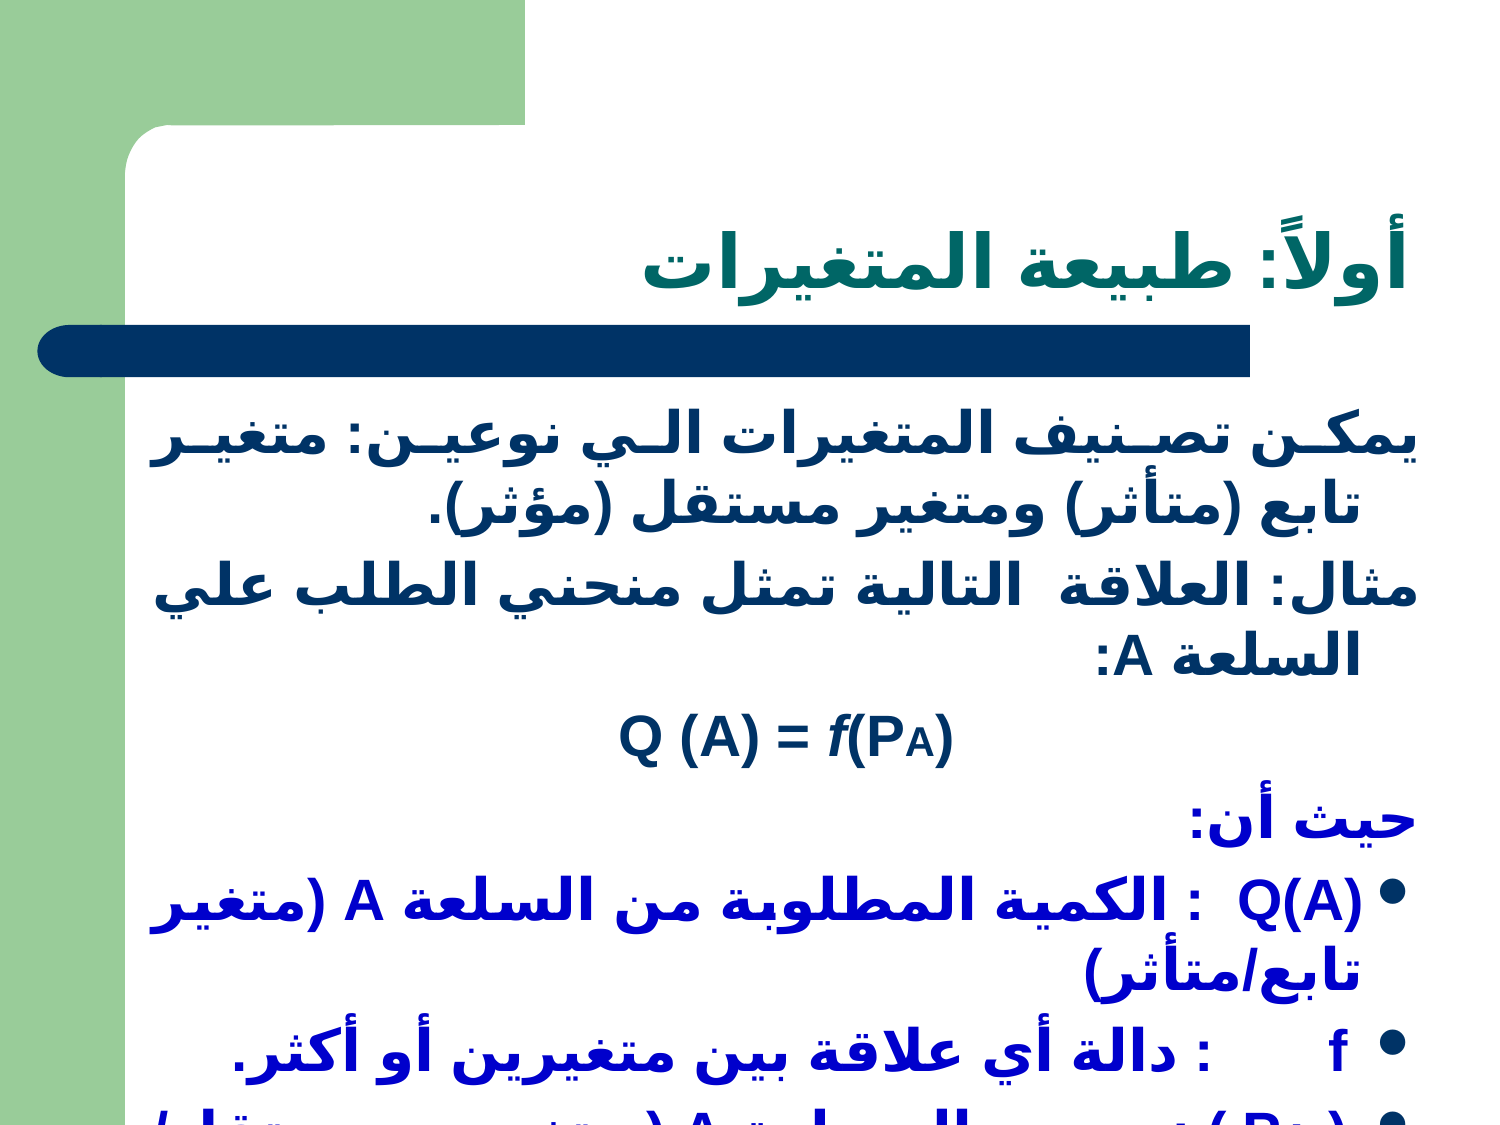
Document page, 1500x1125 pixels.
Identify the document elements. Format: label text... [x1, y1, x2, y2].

list يمكن تصنيف المتغيرات الي نوعين: متغير تابع (متأثر) ومتغير مستقل (مؤثر). مثال: العلاقة التالية تمثل منحني الطلب علي السلعة A: Q (A) = f(PA) حيث أن: Q(A) : الكمية المطلوبة من السلعة A (متغير تابع/متأثر) f : دالة أي علاقة بين متغيرين أو أكثر. ( PA ) : سعر السلعة A ( متغير مستقل/ مؤثر) [137, 387, 1436, 1059]
title أولاً: طبيعة المتغيرات [125, 125, 1425, 313]
